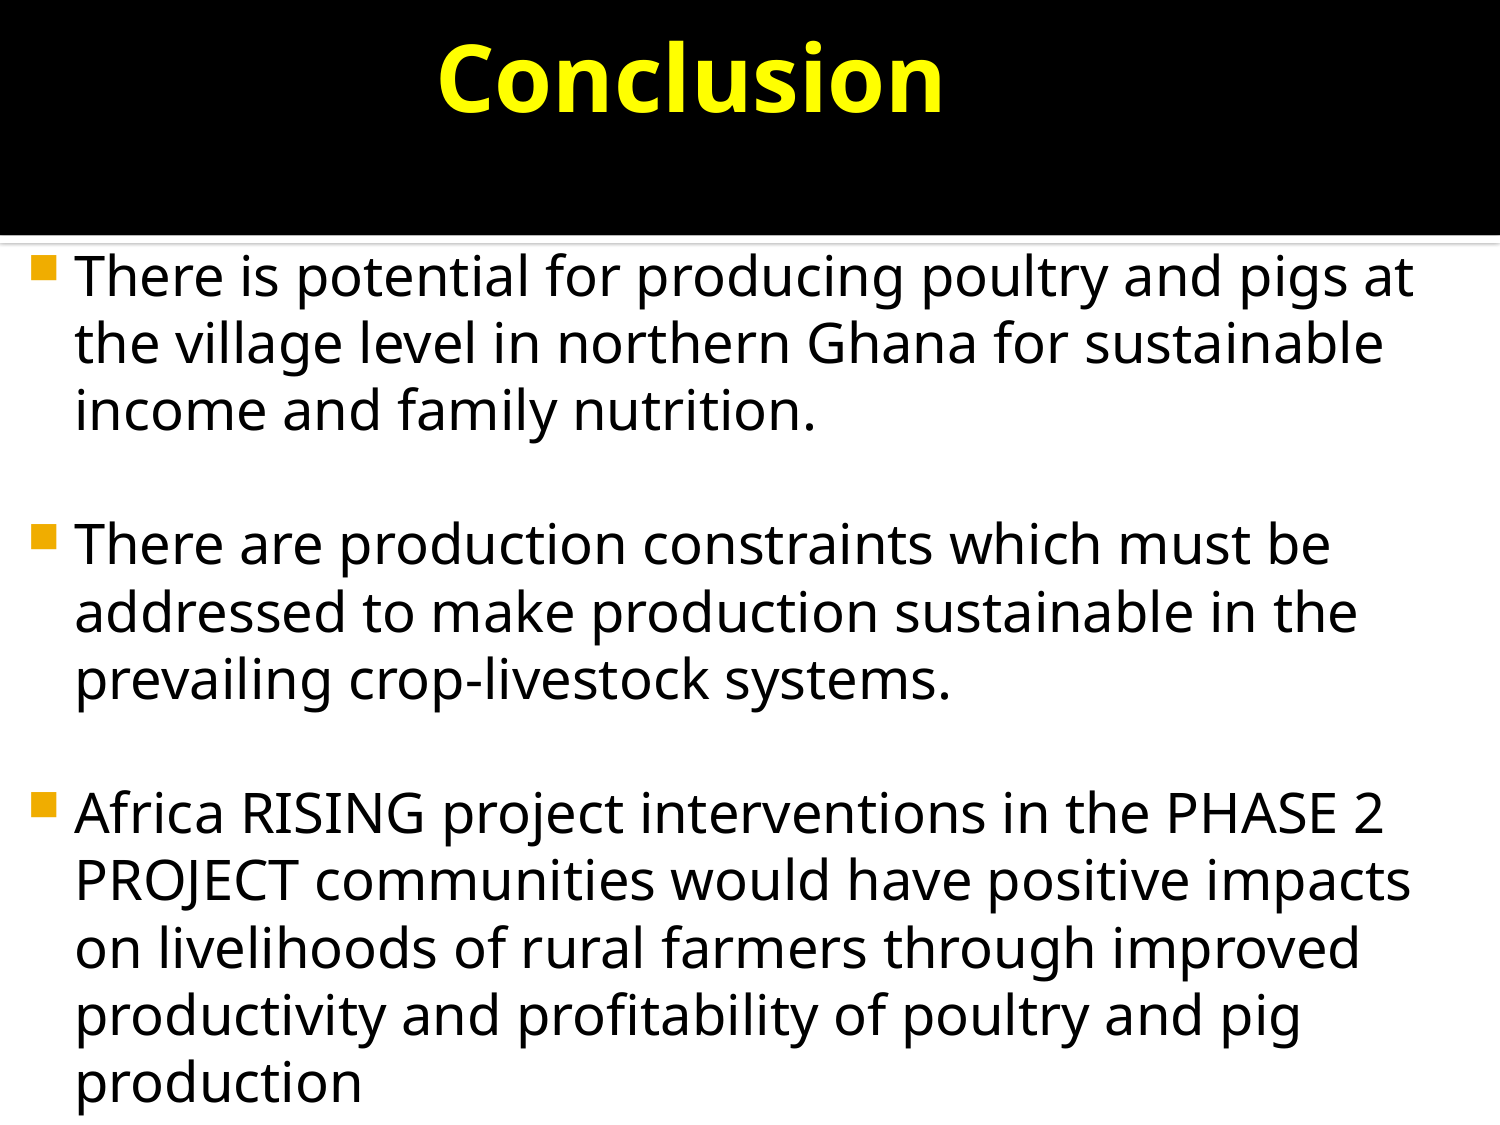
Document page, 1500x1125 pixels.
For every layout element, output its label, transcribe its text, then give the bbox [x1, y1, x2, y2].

list There is potential for producing poultry and pigs at the village level in northern Ghana for sustainable income and family nutrition. There are production constraints which must be addressed to make production sustainable in the prevailing crop-livestock systems. Africa RISING project interventions in the PHASE 2 PROJECT communities would have positive impacts on livelihoods of rural farmers through improved productivity and profitability of poultry and pig production [0, 224, 1500, 1125]
title Conclusion [75, 0, 1300, 150]
